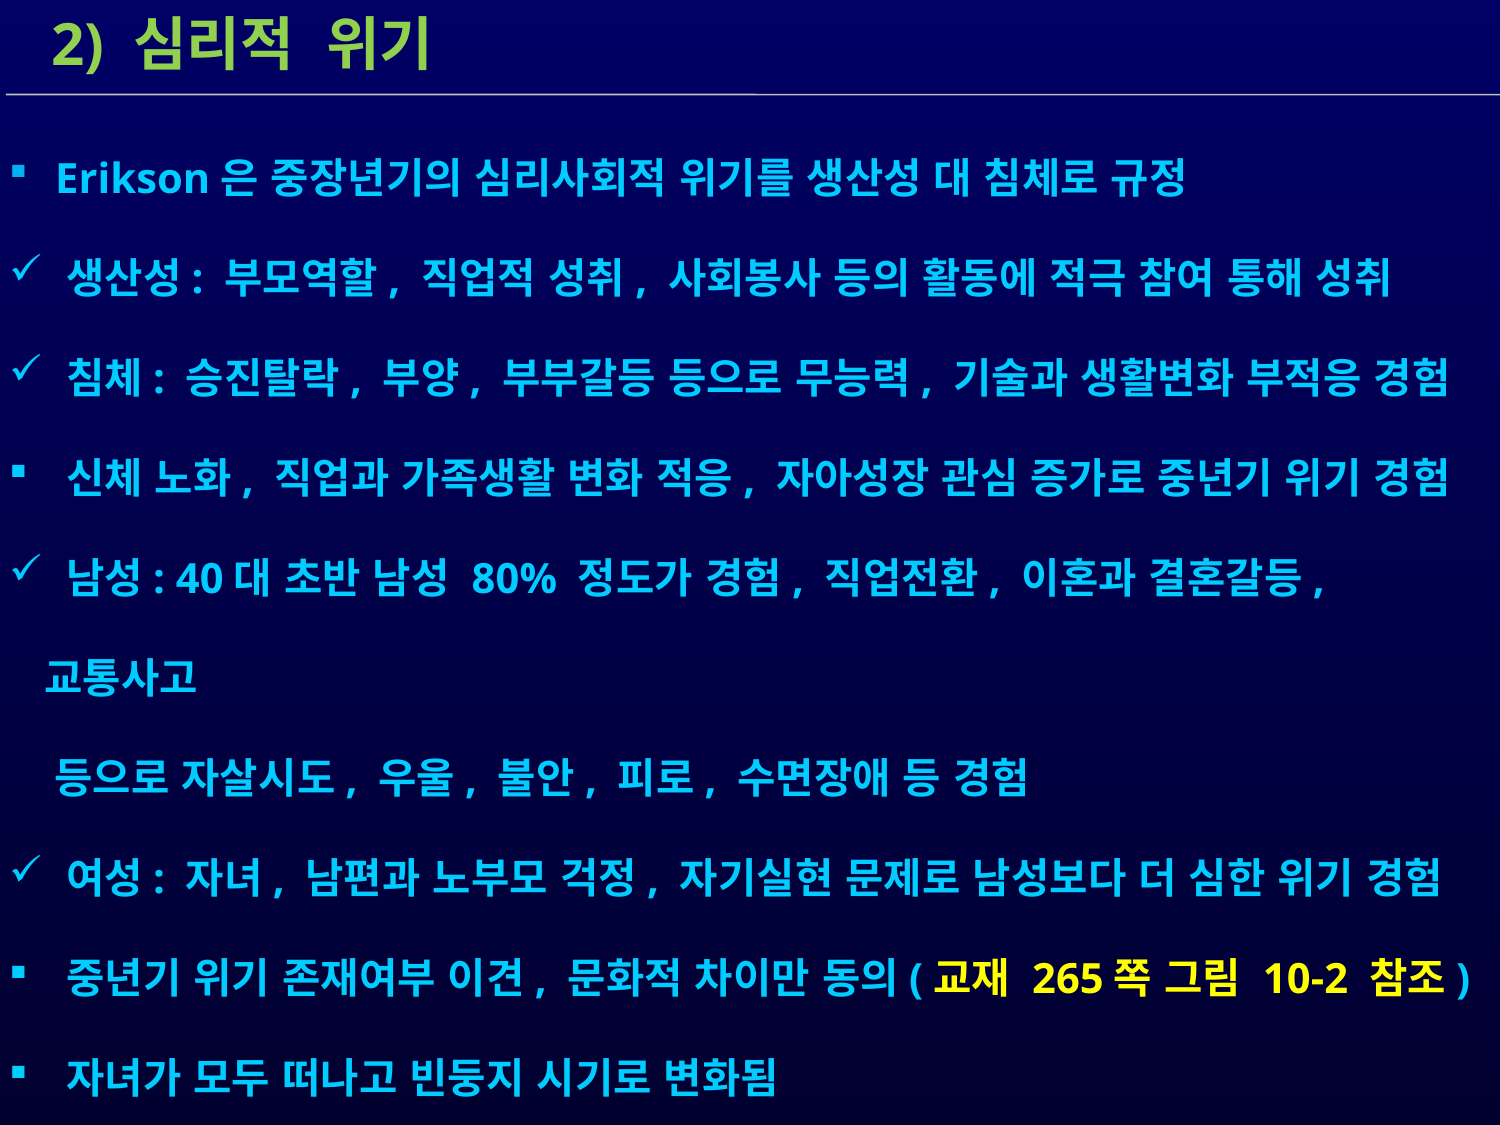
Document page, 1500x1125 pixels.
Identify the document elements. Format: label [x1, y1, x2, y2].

text_box [0, 0, 1500, 1120]
